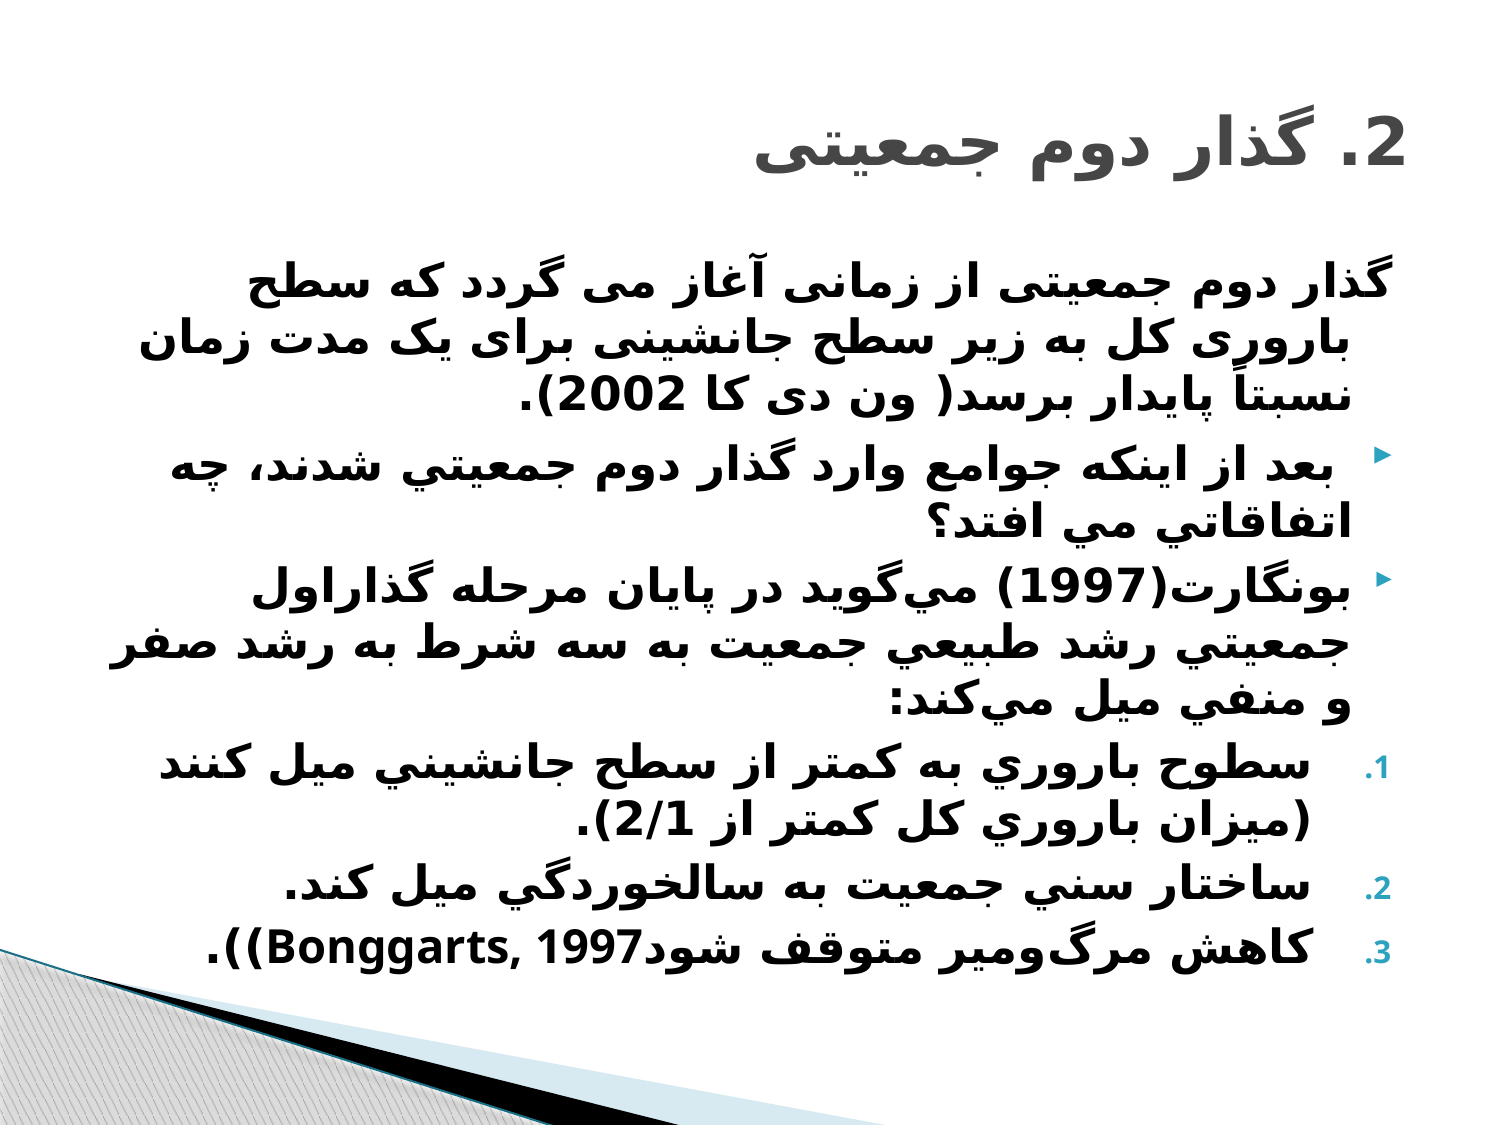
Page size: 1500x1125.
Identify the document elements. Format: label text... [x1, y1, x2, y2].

title 2. گذار دوم جمعیتی [75, 45, 1425, 233]
list گذار دوم جمعیتی از زمانی آغاز می گردد که سطح باروری کل به زیر سطح جانشینی برای یک مدت زمان نسبتاً پایدار برسد( ون دی کا 2002). بعد از اينكه جوامع وارد گذار دوم جمعيتي شدند، چه اتفاقاتي مي افتد؟ بونگارت(1997) مي‌گويد در پايا‌ن مرحله گذاراول جمعيتي رشد طبيعي جمعيت به سه شرط به رشد صفر و منفي ميل مي‌كند: سطوح باروري به كمتر از سطح جانشيني ميل ‌كنند (ميزان باروري كل كمتر از 2/1). ساختار سني جمعيت به سالخوردگي ميل كند. كاهش مرگ‌ومير متوقف شودBonggarts, 1997)). [75, 243, 1425, 986]
